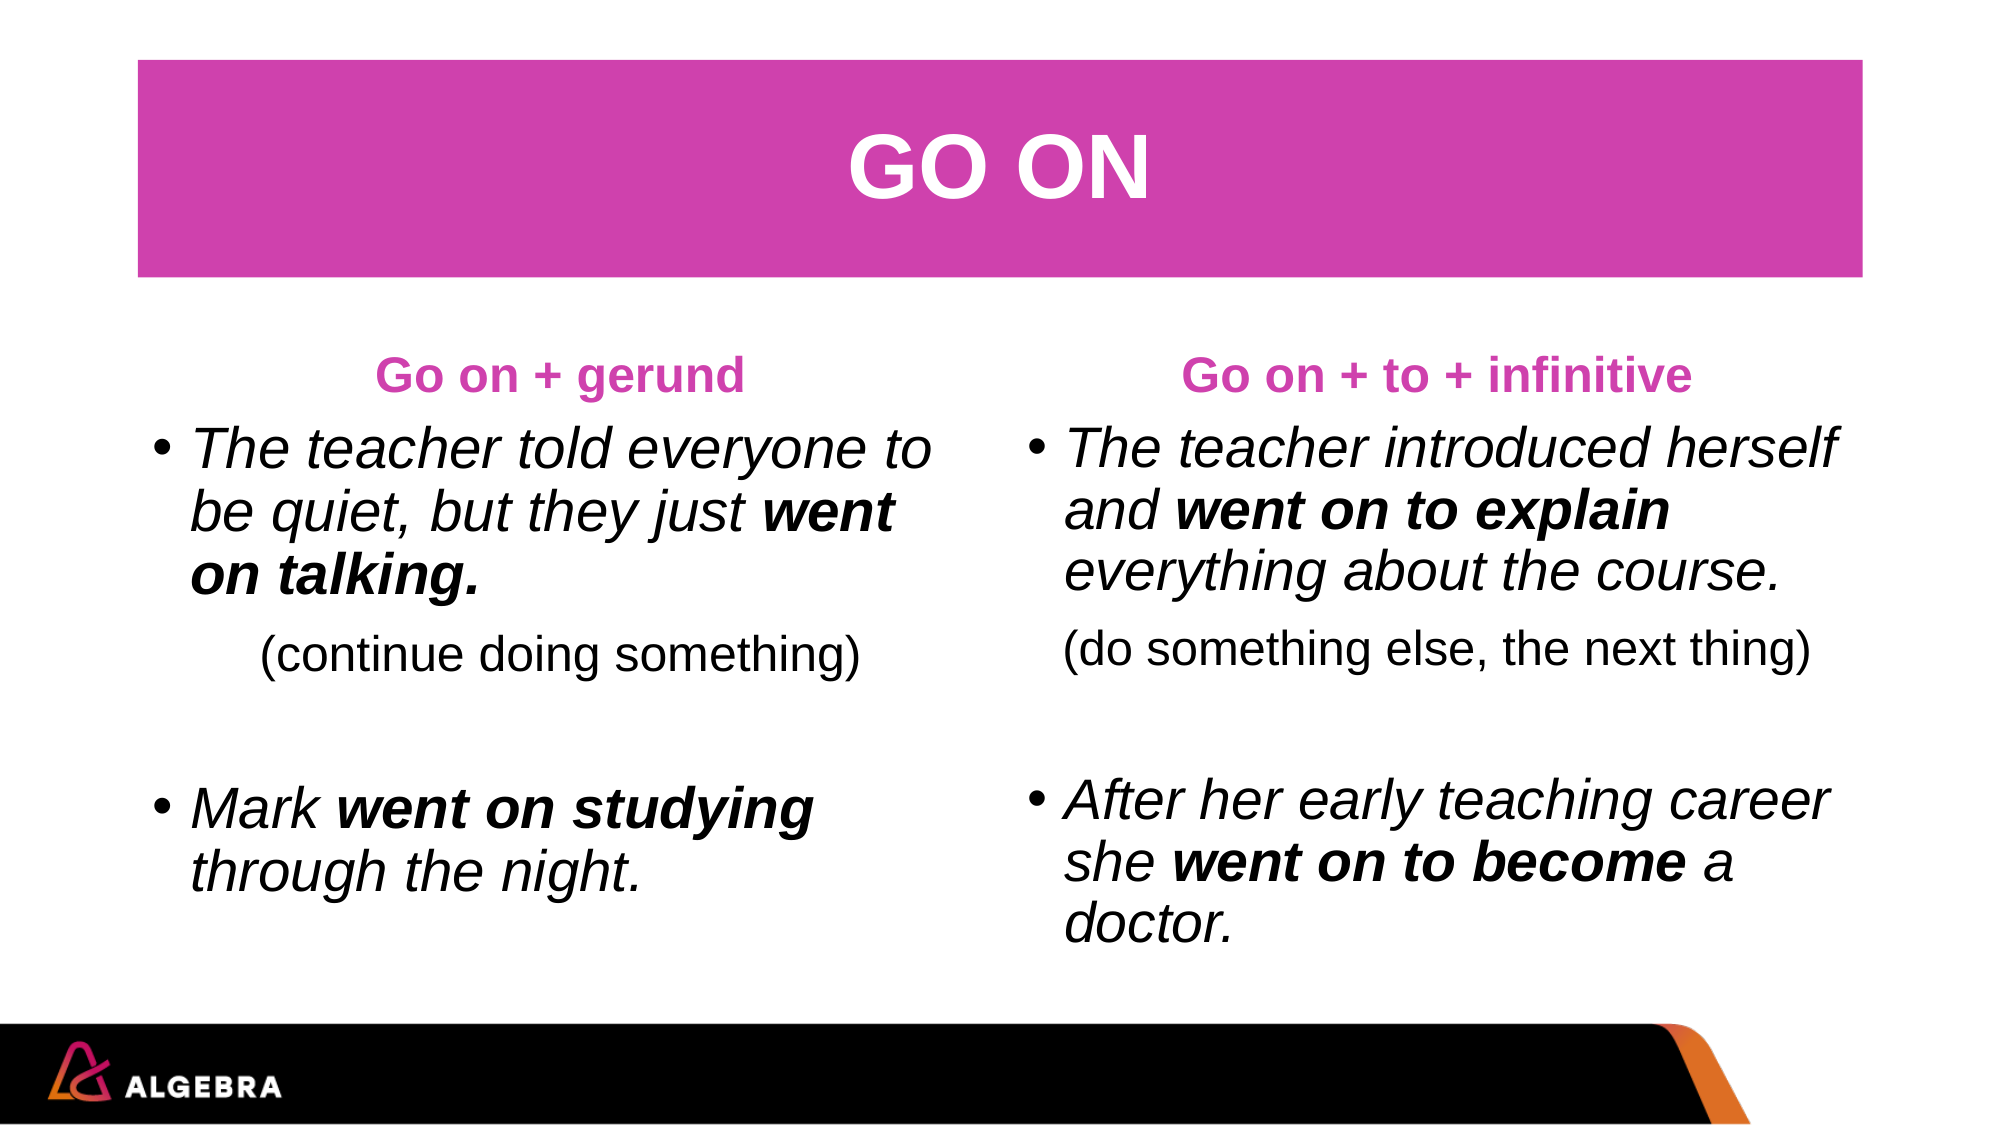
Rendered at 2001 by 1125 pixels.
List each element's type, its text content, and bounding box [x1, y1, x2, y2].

title GO ON [137, 59, 1863, 278]
picture [0, 1023, 1958, 1125]
list Go on + to + infinitive [1012, 275, 1863, 410]
list Go on + gerund [137, 275, 984, 410]
list The teacher told everyone to be quiet, but they just went on talking. (continue doing something) Mark went on studying through the night. [137, 410, 984, 1016]
list The teacher introduced herself and went on to explain everything about the course. (do something else, the next thing) After her early teaching career she went on to become a doctor. [1012, 410, 1863, 1016]
